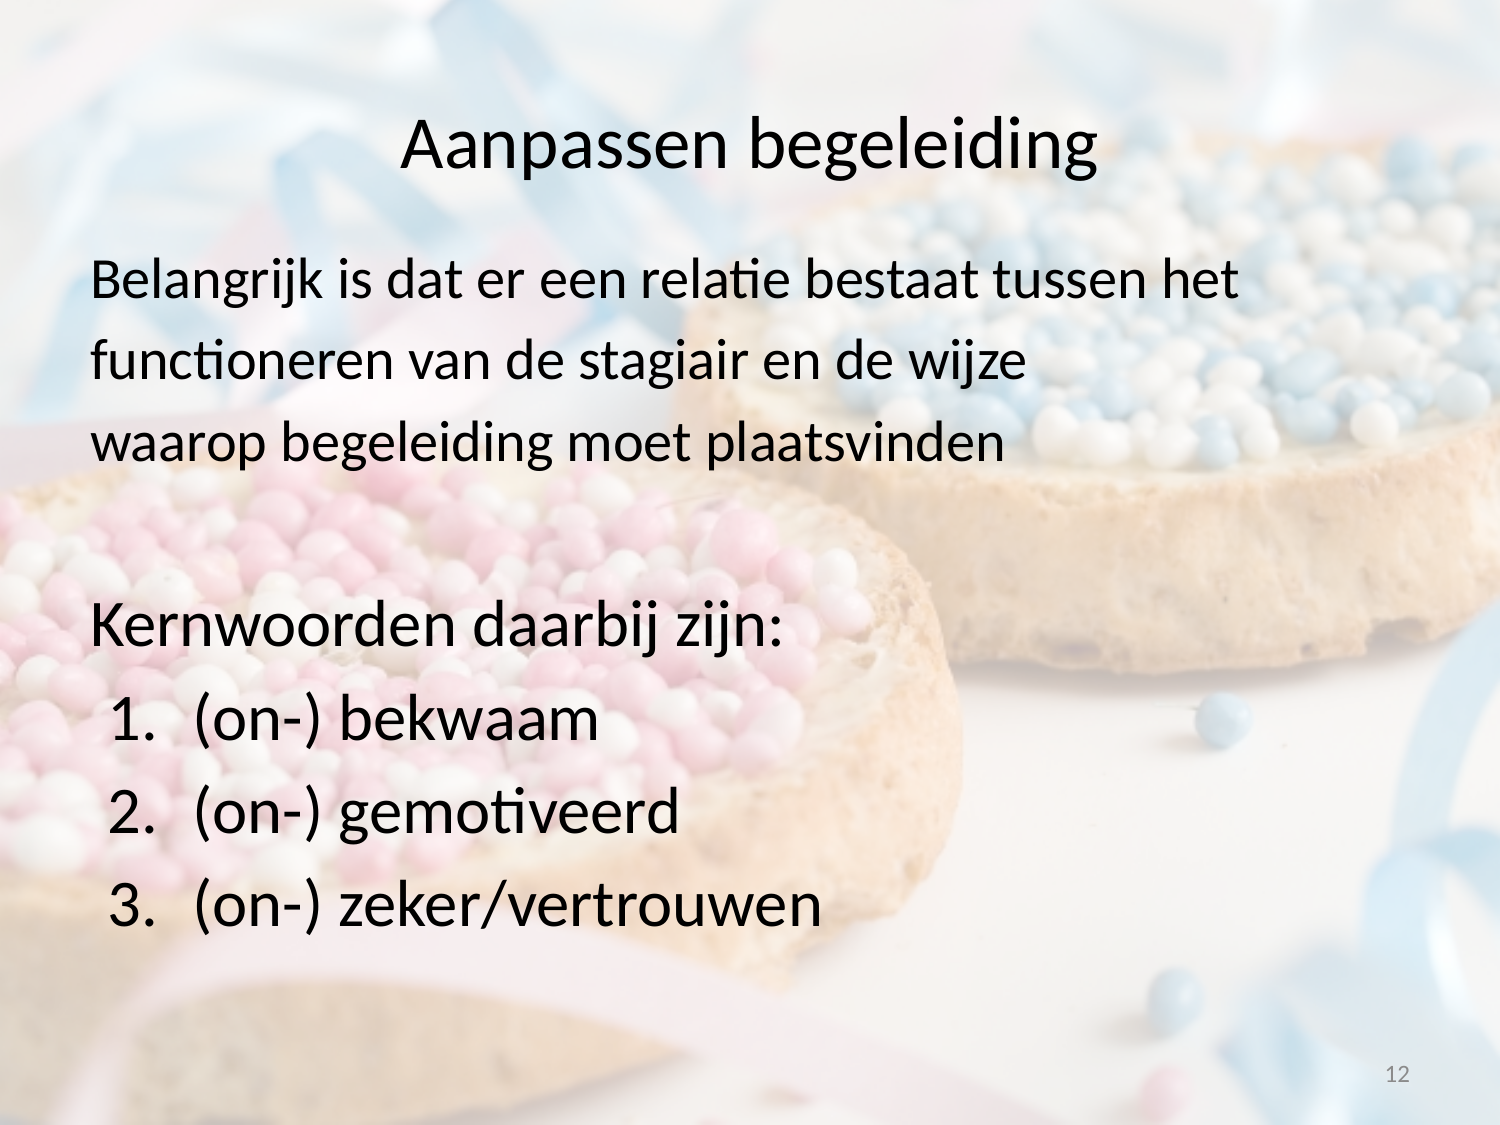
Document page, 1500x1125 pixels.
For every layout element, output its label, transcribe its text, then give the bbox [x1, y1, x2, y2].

list Belangrijk is dat er een relatie bestaat tussen het functioneren van de stagiair en de wijze waarop begeleiding moet plaatsvinden Kernwoorden daarbij zijn: (on-) bekwaam (on-) gemotiveerd (on-) zeker/vertrouwen [75, 232, 1425, 1083]
title Aanpassen begeleiding [75, 45, 1425, 232]
slide_number 12 [1074, 1042, 1425, 1103]
